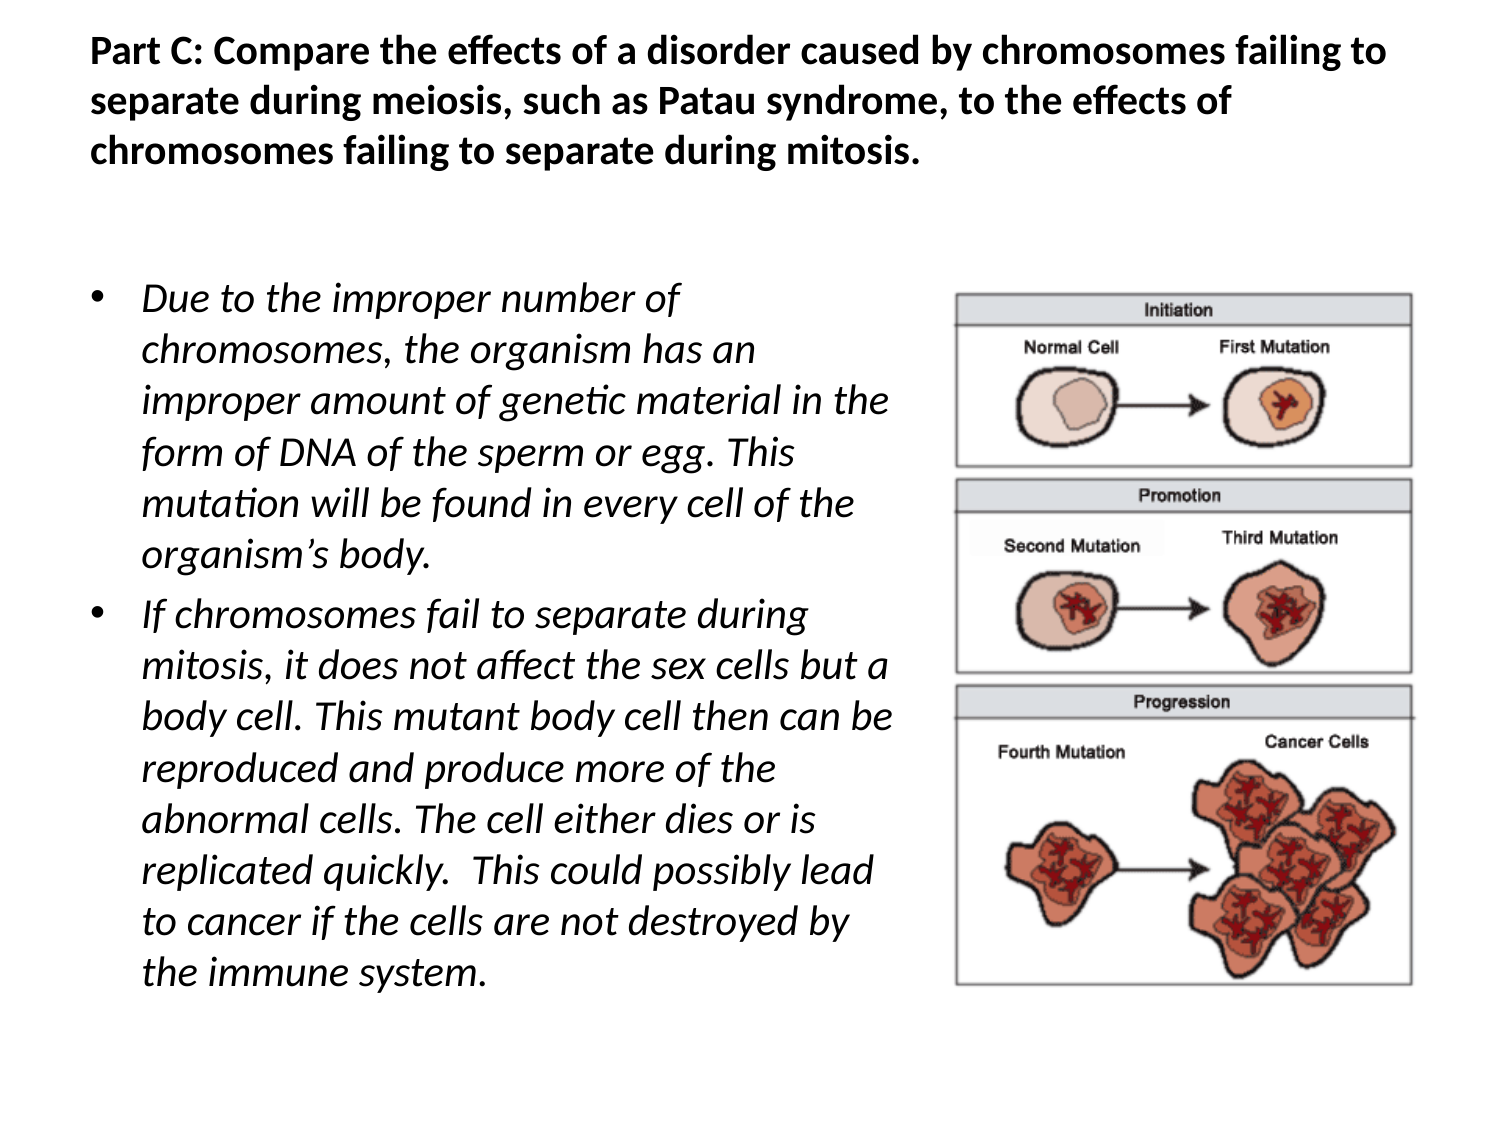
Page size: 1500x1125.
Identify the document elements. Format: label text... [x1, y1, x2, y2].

picture [949, 287, 1419, 990]
list Due to the improper number of chromosomes, the organism has an improper amount of genetic material in the form of DNA of the sperm or egg. This mutation will be found in every cell of the organism’s body. If chromosomes fail to separate during mitosis, it does not affect the sex cells but a body cell. This mutant body cell then can be reproduced and produce more of the abnormal cells. The cell either dies or is replicated quickly. This could possibly lead to cancer if the cells are not destroyed by the immune system. [75, 262, 913, 1005]
title Part C: Compare the effects of a disorder caused by chromosomes failing to separate during meiosis, such as Patau syndrome, to the effects of chromosomes failing to separate during mitosis. [75, 45, 1425, 200]
